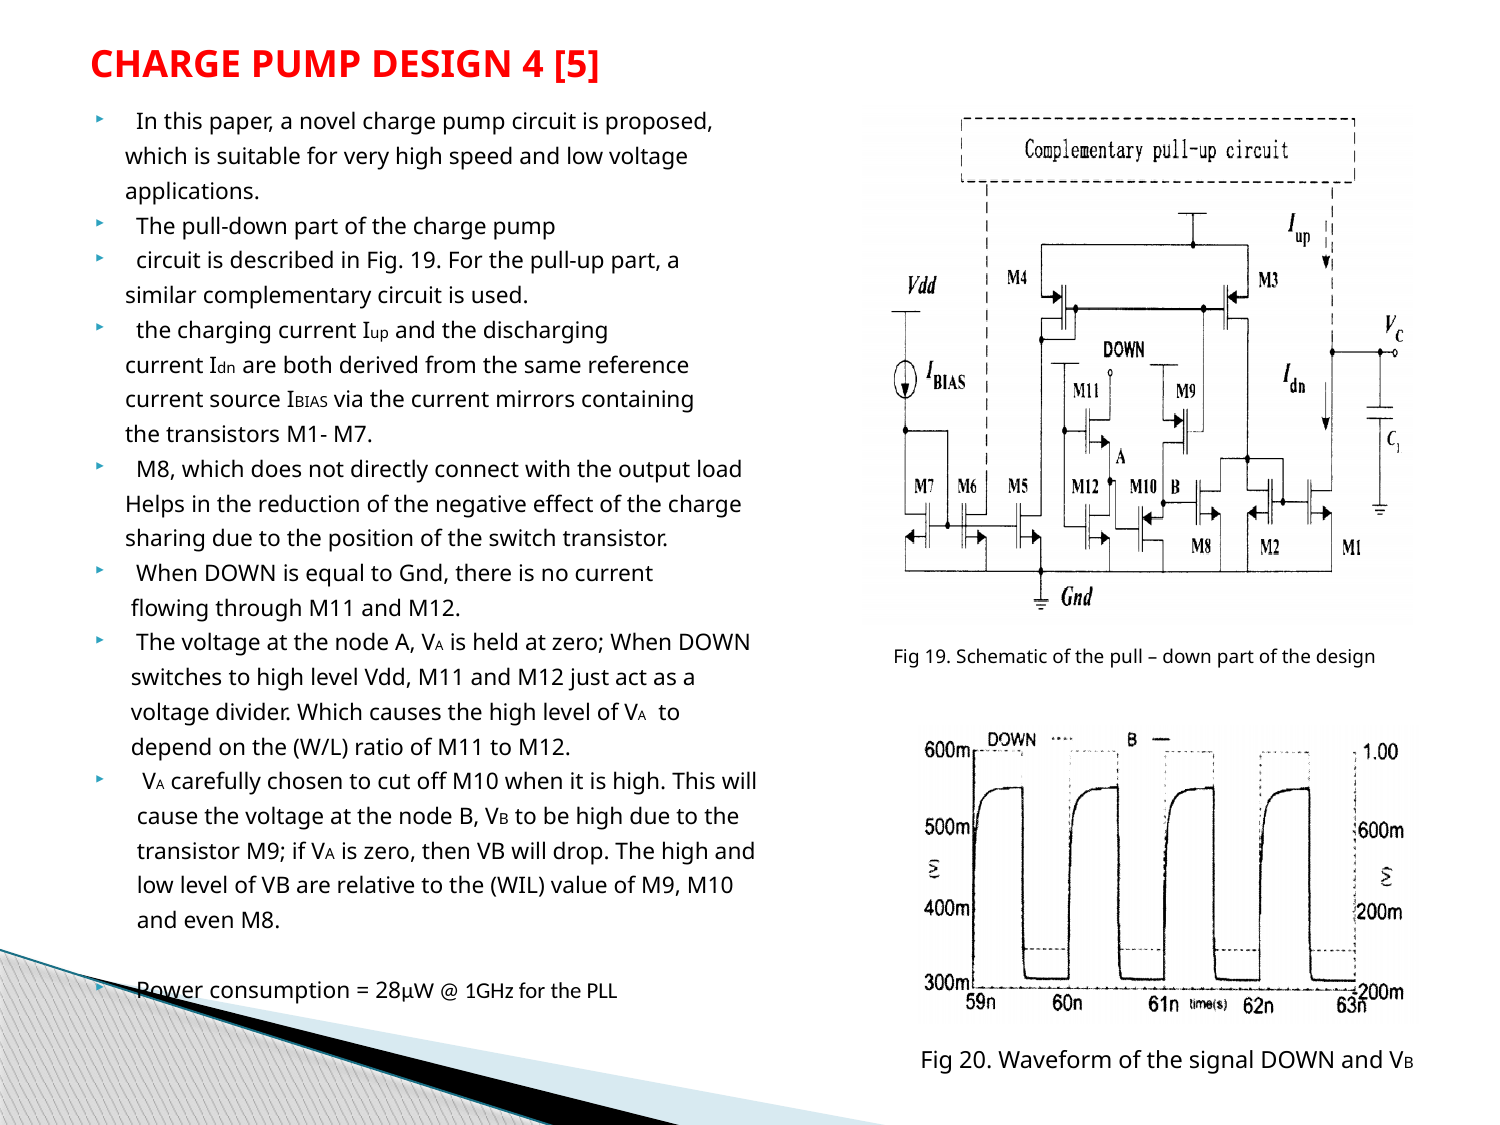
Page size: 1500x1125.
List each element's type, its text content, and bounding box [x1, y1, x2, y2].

title CHARGE PUMP DESIGN 4 [5] [75, 24, 1425, 100]
picture [862, 99, 1413, 626]
list In this paper, a novel charge pump circuit is proposed, which is suitable for very high speed and low voltage applications. The pull-down part of the charge pump circuit is described in Fig. 19. For the pull-up part, a similar complementary circuit is used. the charging current Iup and the discharging current Idn are both derived from the same reference current source IBIAS via the current mirrors containing the transistors M1- M7. M8, which does not directly connect with the output load Helps in the reduction of the negative effect of the charge sharing due to the position of the switch transistor. When DOWN is equal to Gnd, there is no current flowing through M11 and M12. The voltage at the node A, VA is held at zero; When DOWN switches to high level Vdd, M11 and M12 just act as a voltage divider. Which causes the high level of VA to depend on the (W/L) ratio of M11 to M12. VA carefully chosen to cut off M10 when it is high. This will cause the voltage at the node B, VB to be high due to the transistor M9; if VA is zero, then VB will drop. The high and low level of VB are relative to the (WIL) value of M9, M10 and even M8. Power consumption = 28µW @ 1GHz for the PLL [62, 99, 1413, 1013]
text_box Fig 20. Waveform of the signal DOWN and VB [887, 1037, 1463, 1088]
text_box Fig 19. Schematic of the pull – down part of the design [862, 637, 1500, 688]
picture [918, 724, 1420, 1024]
